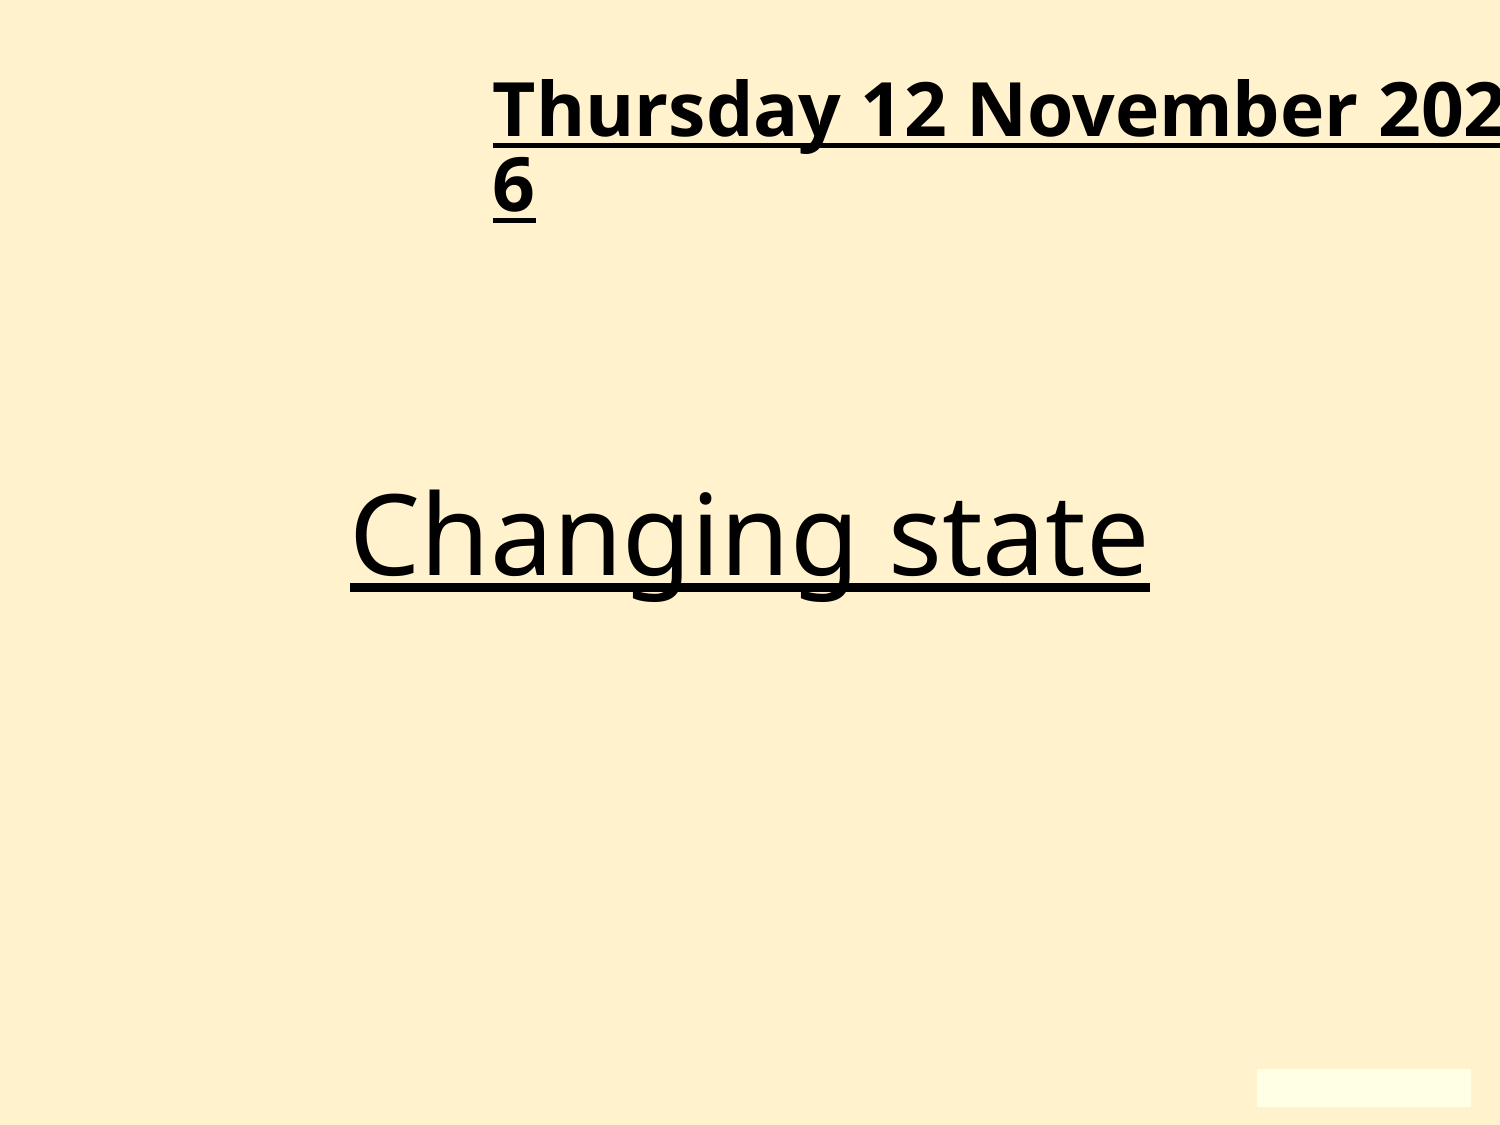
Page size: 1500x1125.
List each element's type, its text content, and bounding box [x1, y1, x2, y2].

title Changing state [187, 361, 1313, 611]
text_box Tuesday, 29 September 2020 [478, 54, 1500, 172]
text_box [1257, 1069, 1471, 1107]
